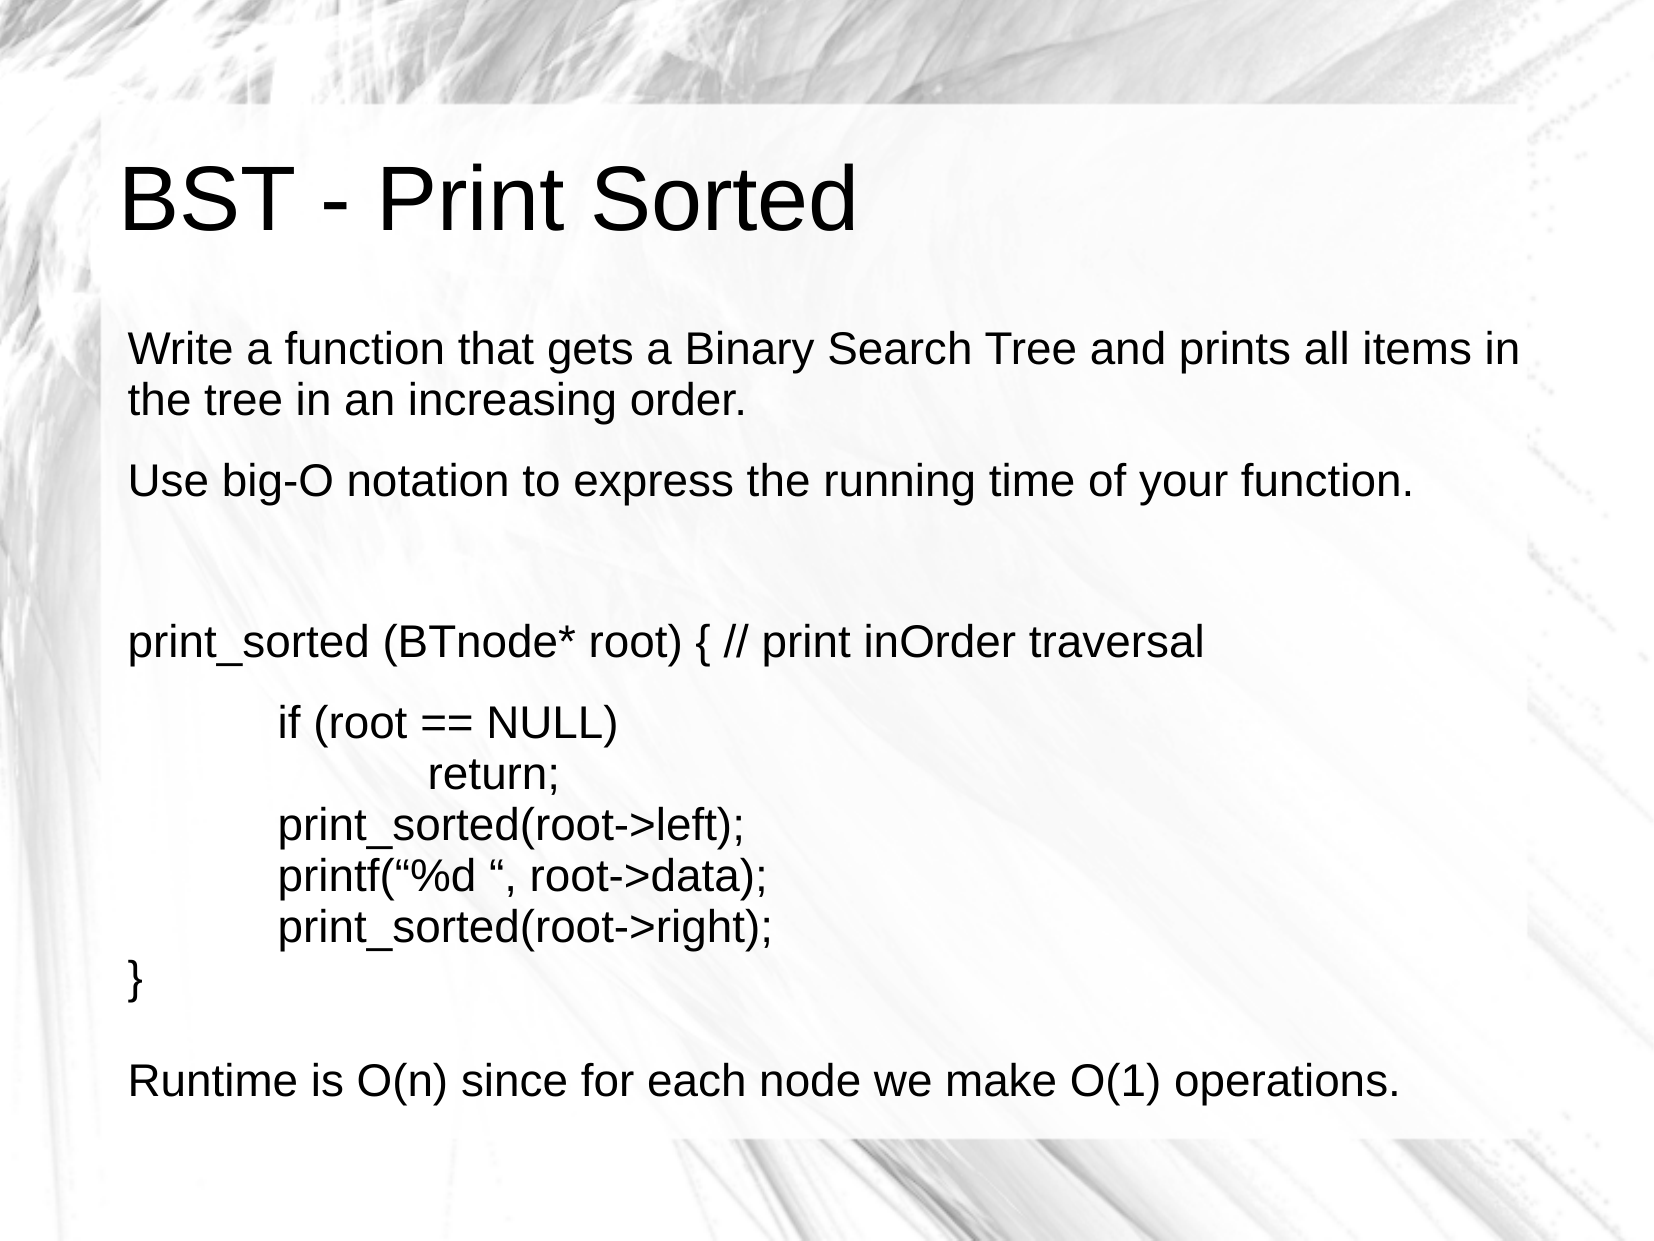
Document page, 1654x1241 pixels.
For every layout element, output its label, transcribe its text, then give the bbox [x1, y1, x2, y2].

list Write a function that gets a Binary Search Tree and prints all items in the tree in an increasing order. Use big-O notation to express the running time of your function. print_sorted (BTnode* root) { // print inOrder traversal if (root == NULL) return; print_sorted(root->left); printf(“%d “, root->data); print_sorted(root->right); } Runtime is O(n) since for each node we make O(1) operations. [118, 319, 1571, 1109]
picture [0, 0, 1654, 1241]
title BST - Print Sorted [118, 93, 1506, 299]
